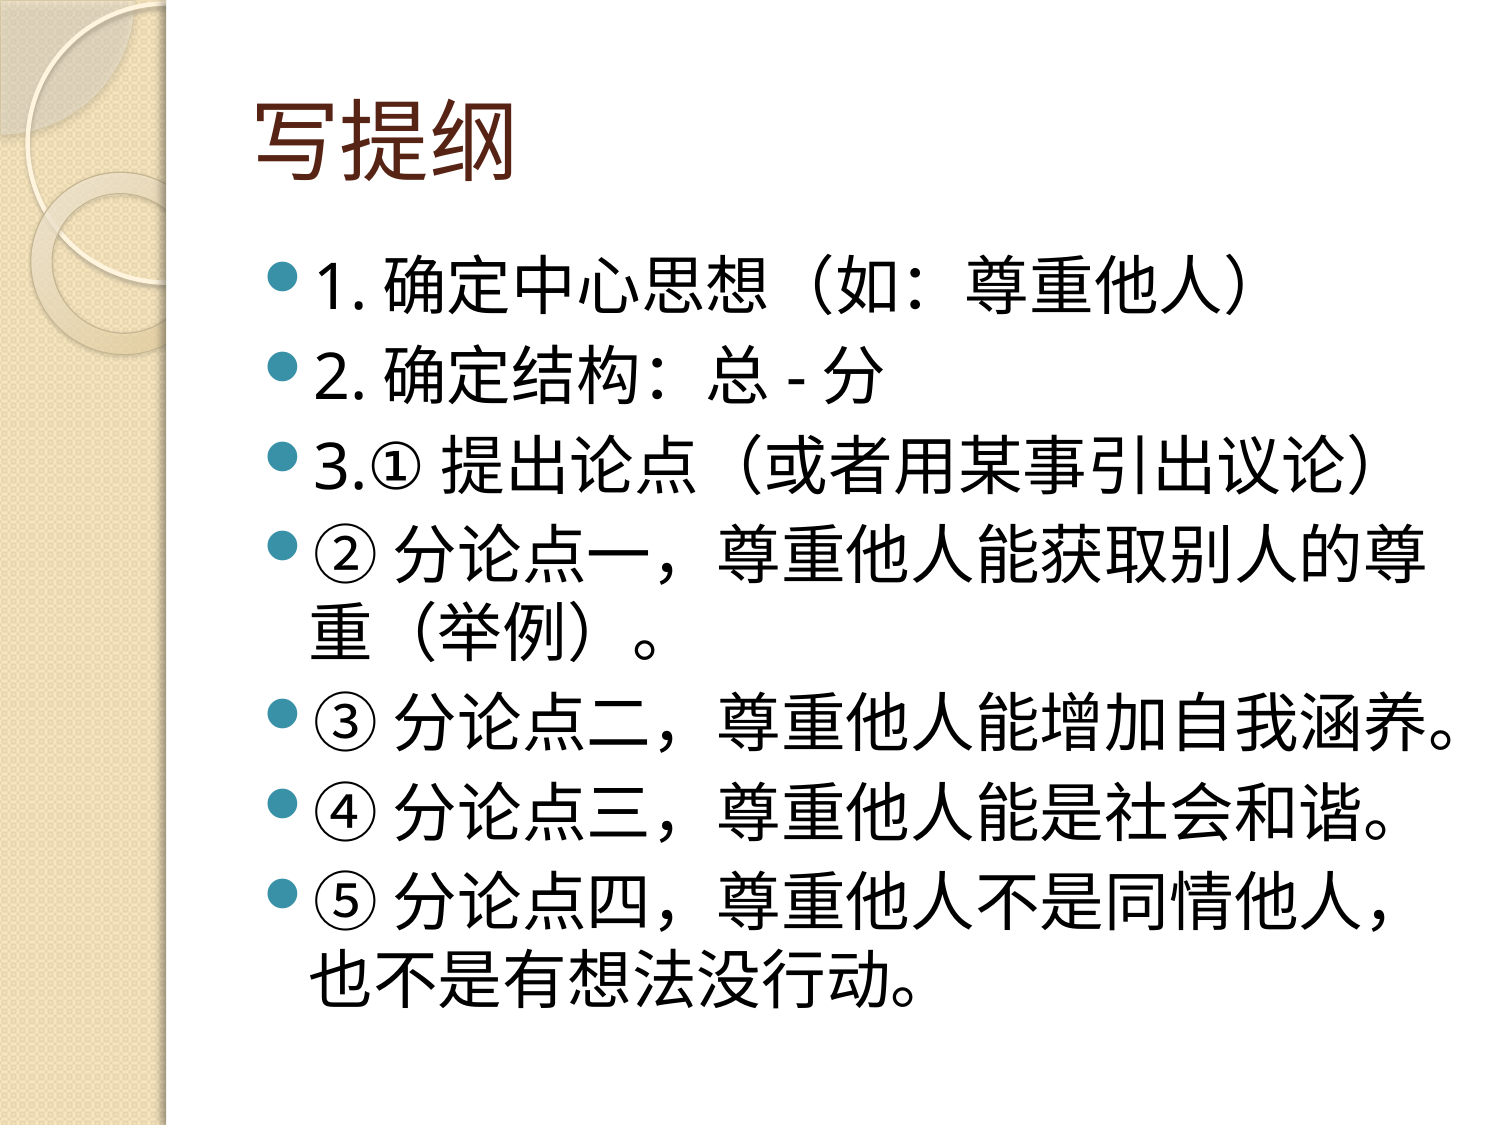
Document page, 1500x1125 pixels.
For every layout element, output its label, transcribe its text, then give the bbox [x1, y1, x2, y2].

title 写提纲 [235, 45, 1466, 233]
list 1.确定中心思想（如：尊重他人） 2.确定结构：总-分 3.①提出论点（或者用某事引出议论） ②分论点一，尊重他人能获取别人的尊重（举例）。 ③分论点二，尊重他人能增加自我涵养。 ④分论点三，尊重他人能是社会和谐。 ⑤分论点四，尊重他人不是同情他人，也不是有想法没行动。 [235, 237, 1466, 1090]
